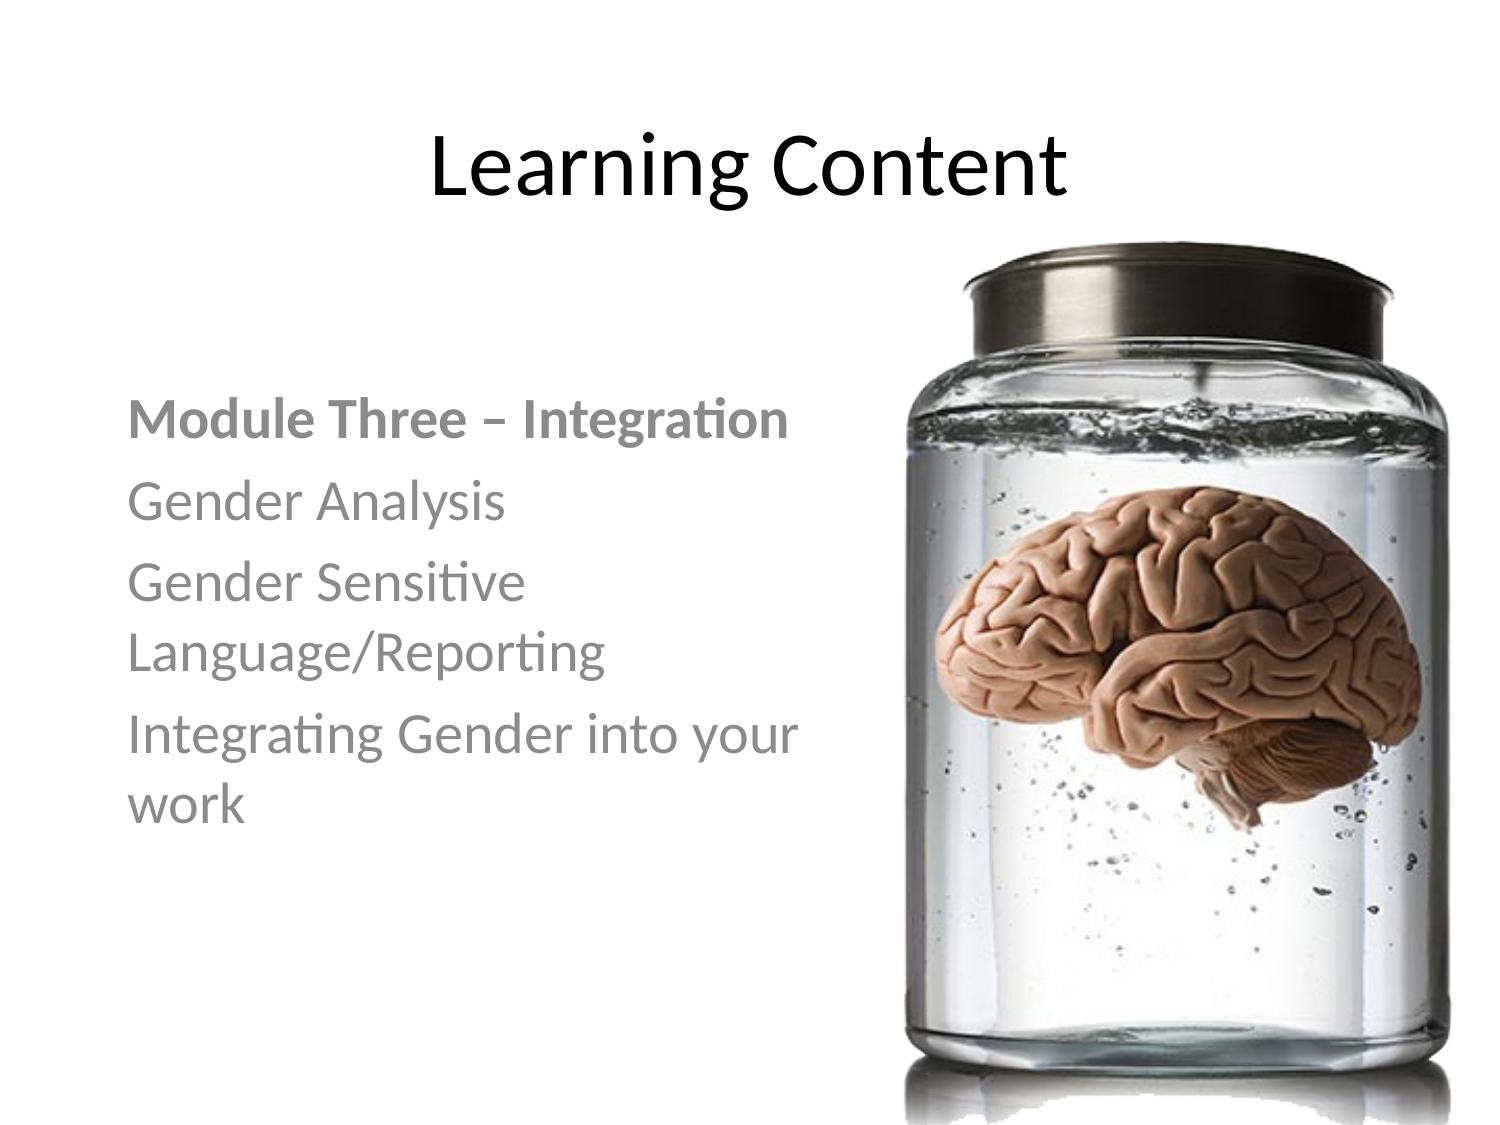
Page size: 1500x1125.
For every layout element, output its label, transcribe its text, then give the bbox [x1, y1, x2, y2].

picture [777, 68, 1500, 1125]
subtitle Module Three – Integration Gender Analysis Gender Sensitive Language/Reporting Integrating Gender into your work [112, 372, 772, 661]
title Learning Content [112, 38, 1388, 280]
